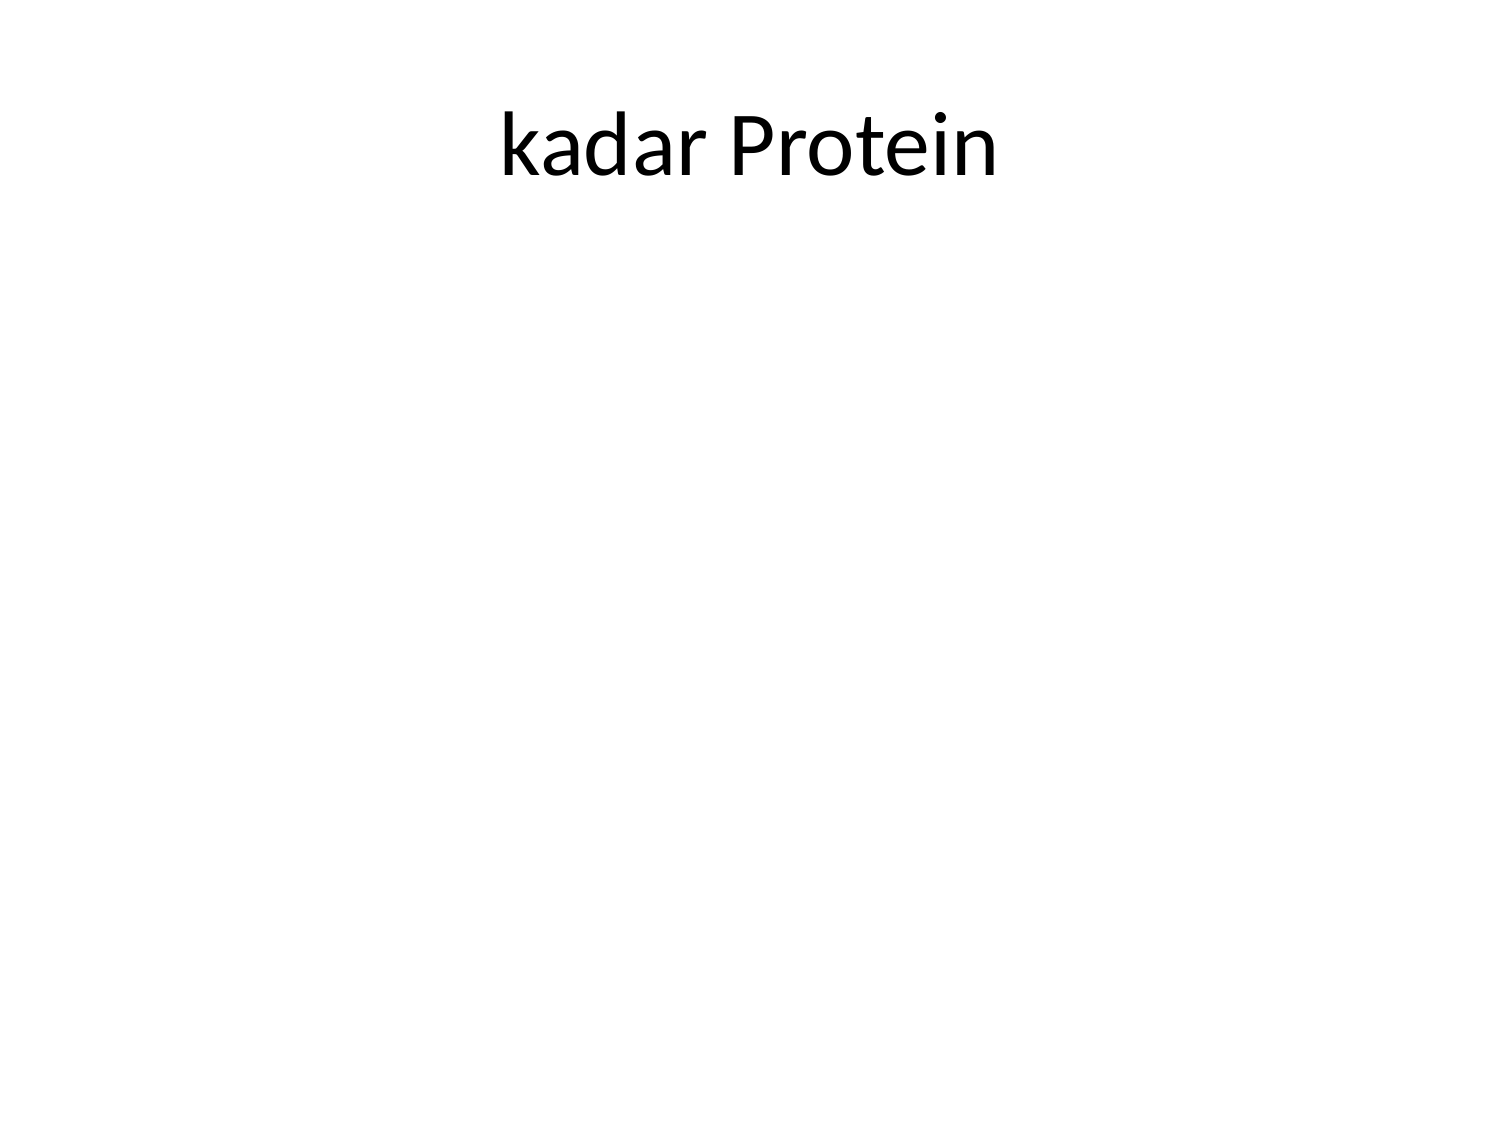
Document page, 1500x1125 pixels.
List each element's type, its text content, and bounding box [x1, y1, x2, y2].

title kadar Protein [75, 45, 1425, 233]
